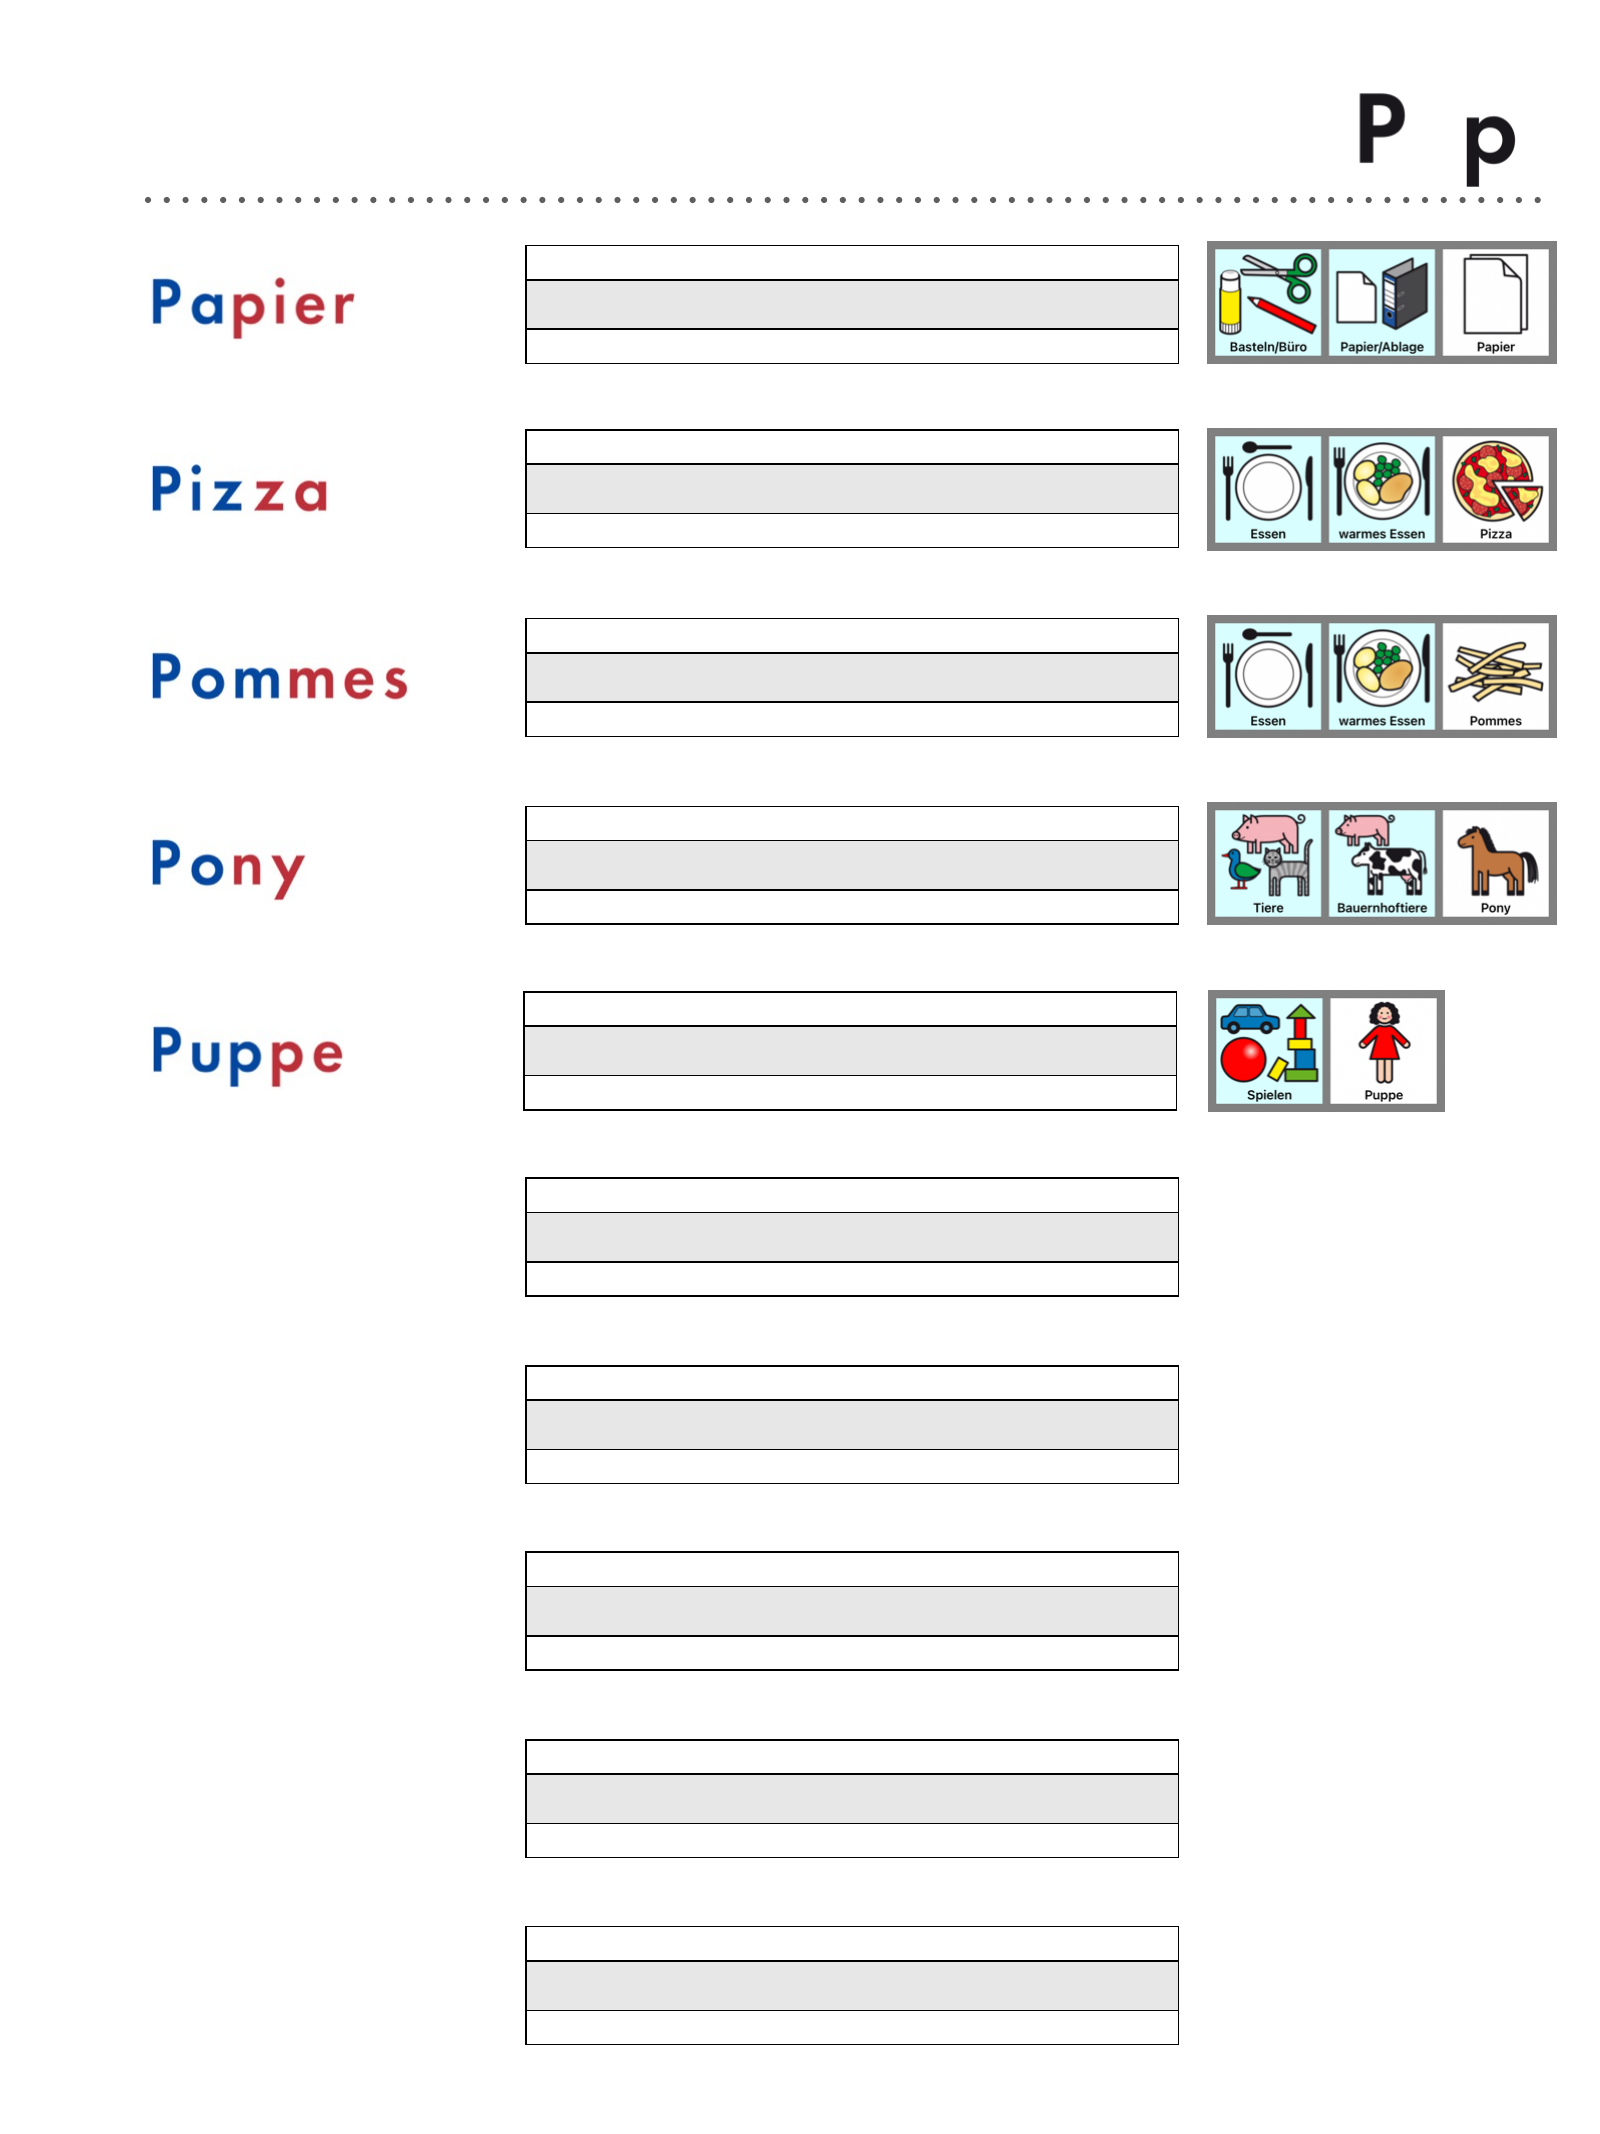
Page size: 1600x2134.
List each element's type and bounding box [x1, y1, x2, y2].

text_box [525, 1739, 1179, 1858]
text_box [525, 429, 1179, 548]
text_box [525, 1177, 1179, 1297]
picture [1206, 428, 1557, 551]
text_box [525, 1926, 1179, 2045]
picture [1208, 989, 1445, 1112]
text_box [525, 245, 1179, 364]
text_box [525, 1551, 1179, 1671]
text_box [525, 806, 1179, 925]
picture [1206, 241, 1557, 364]
picture [1206, 802, 1557, 925]
picture [149, 264, 355, 343]
picture [149, 1012, 344, 1090]
text_box [525, 1365, 1179, 1484]
text_box [525, 618, 1179, 737]
picture [149, 825, 307, 903]
picture [1306, 68, 1564, 191]
picture [149, 638, 409, 716]
picture [149, 451, 329, 529]
text_box [523, 991, 1177, 1111]
picture [1206, 615, 1557, 738]
